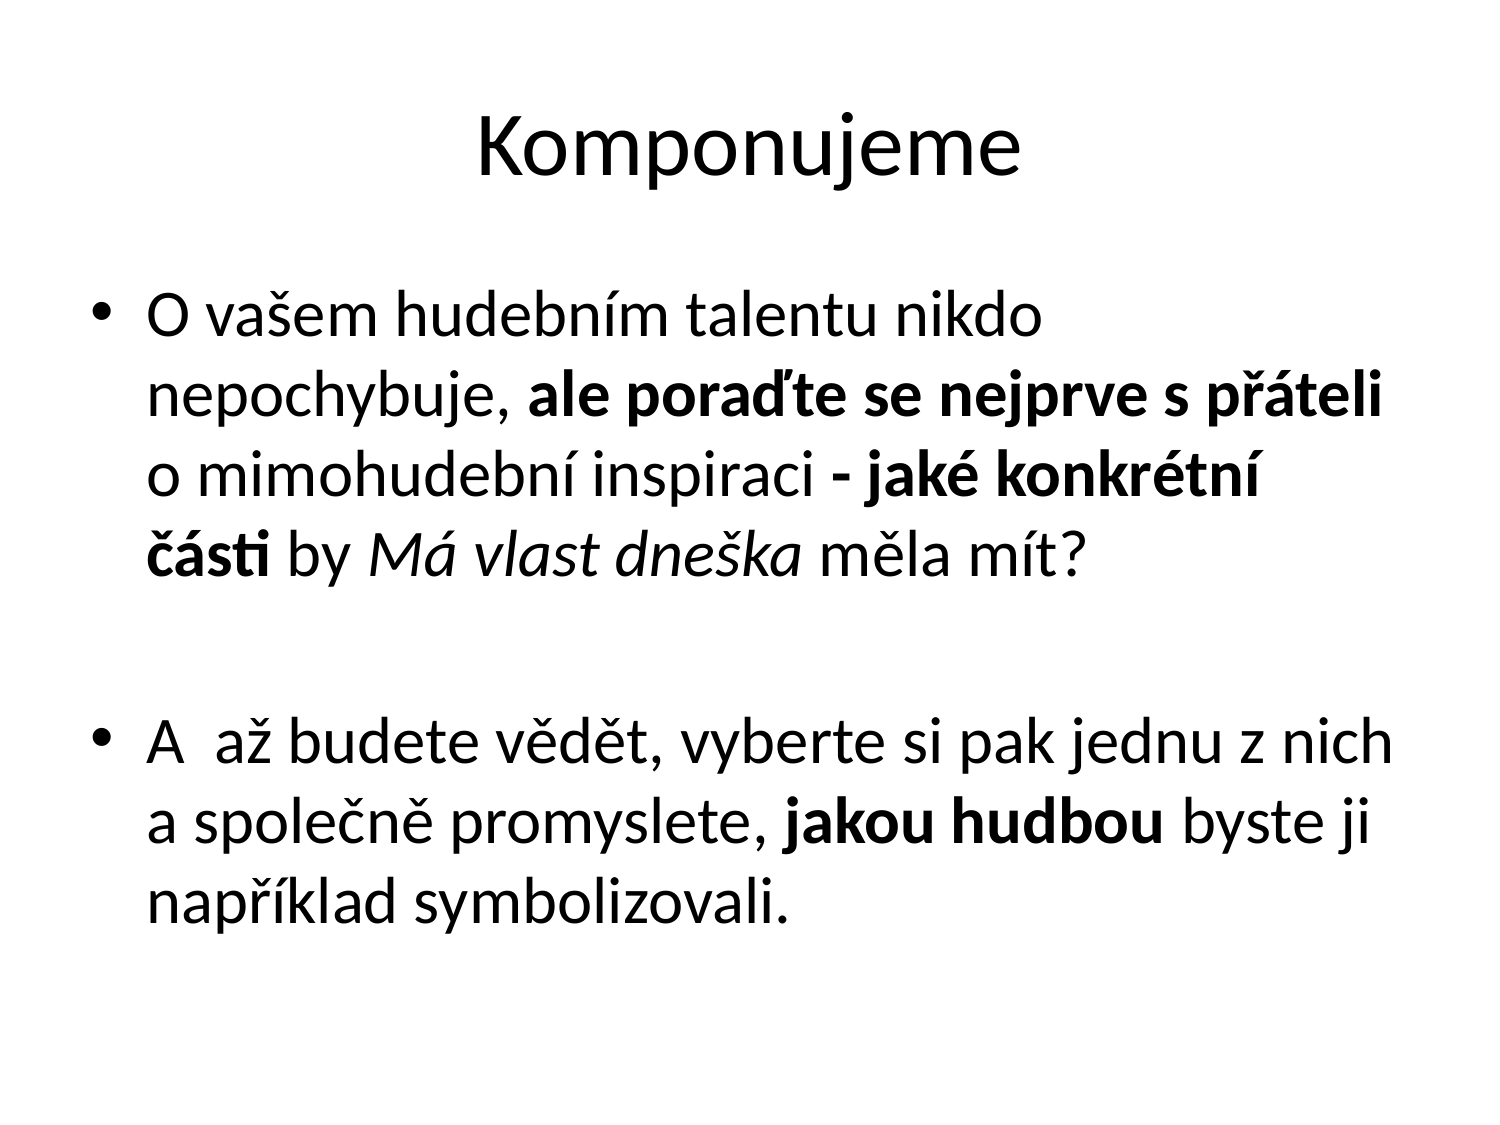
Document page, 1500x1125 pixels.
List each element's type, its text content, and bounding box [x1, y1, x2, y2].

list O vašem hudebním talentu nikdo nepochybuje, ale poraďte se nejprve s přáteli o mimohudební inspiraci - jaké konkrétní části by Má vlast dneška měla mít? A až budete vědět, vyberte si pak jednu z nich a společně promyslete, jakou hudbou byste ji například symbolizovali. [75, 262, 1425, 1005]
title Komponujeme [75, 45, 1425, 233]
